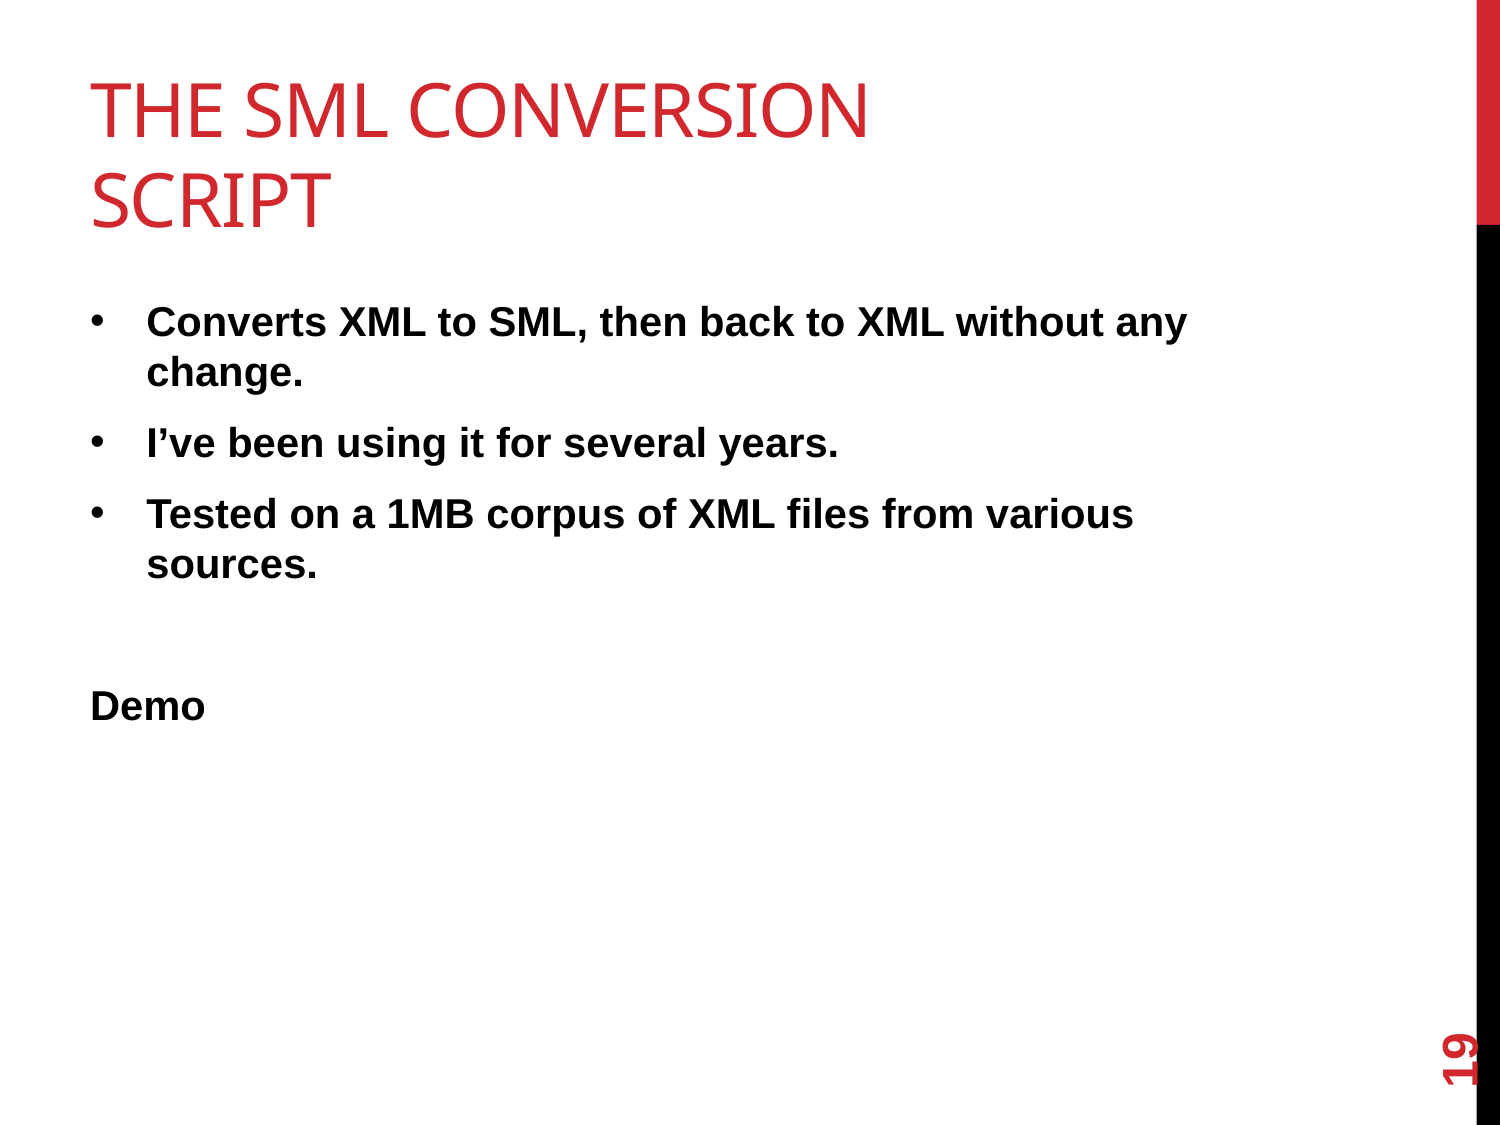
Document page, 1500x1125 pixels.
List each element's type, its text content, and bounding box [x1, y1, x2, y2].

slide_number 19 [1427, 887, 1488, 1104]
title The sml conversion script [75, 25, 1025, 250]
list Converts XML to SML, then back to XML without any change. I’ve been using it for several years. Tested on a 1MB corpus of XML files from various sources. Demo [75, 287, 1325, 1005]
